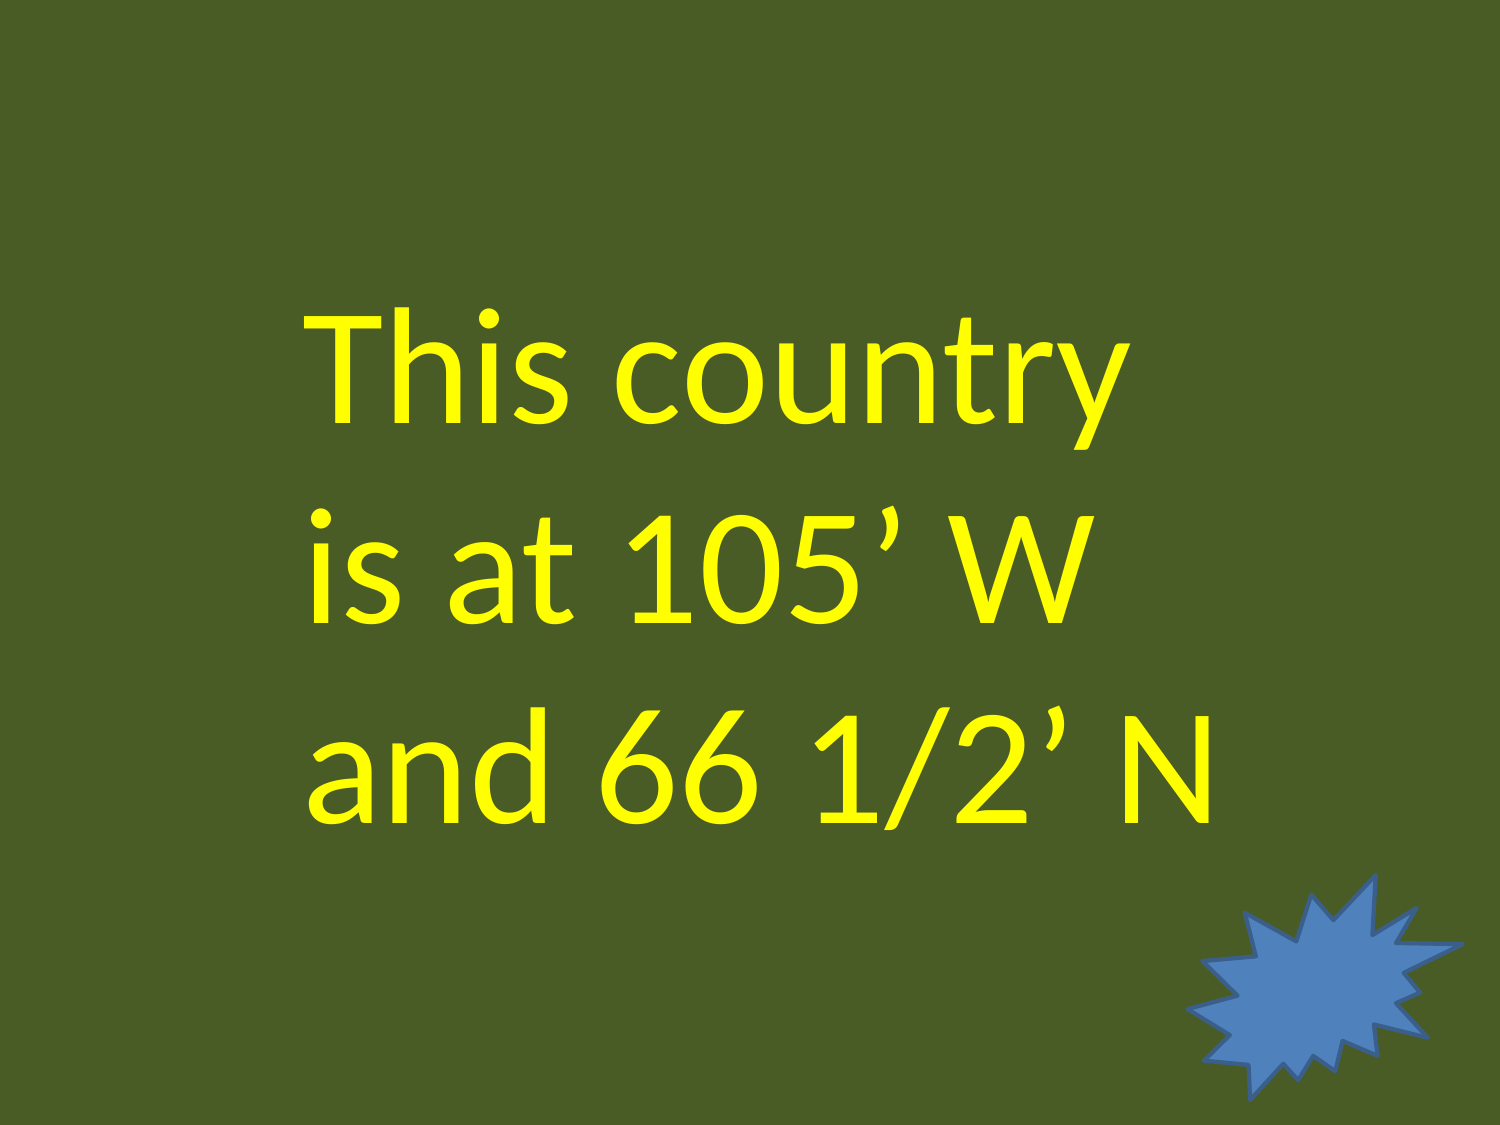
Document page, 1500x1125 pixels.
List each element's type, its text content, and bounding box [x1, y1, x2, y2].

text_box This country is at 105’ W and 66 1/2’ N [287, 249, 1250, 865]
text_box [1185, 873, 1465, 1102]
